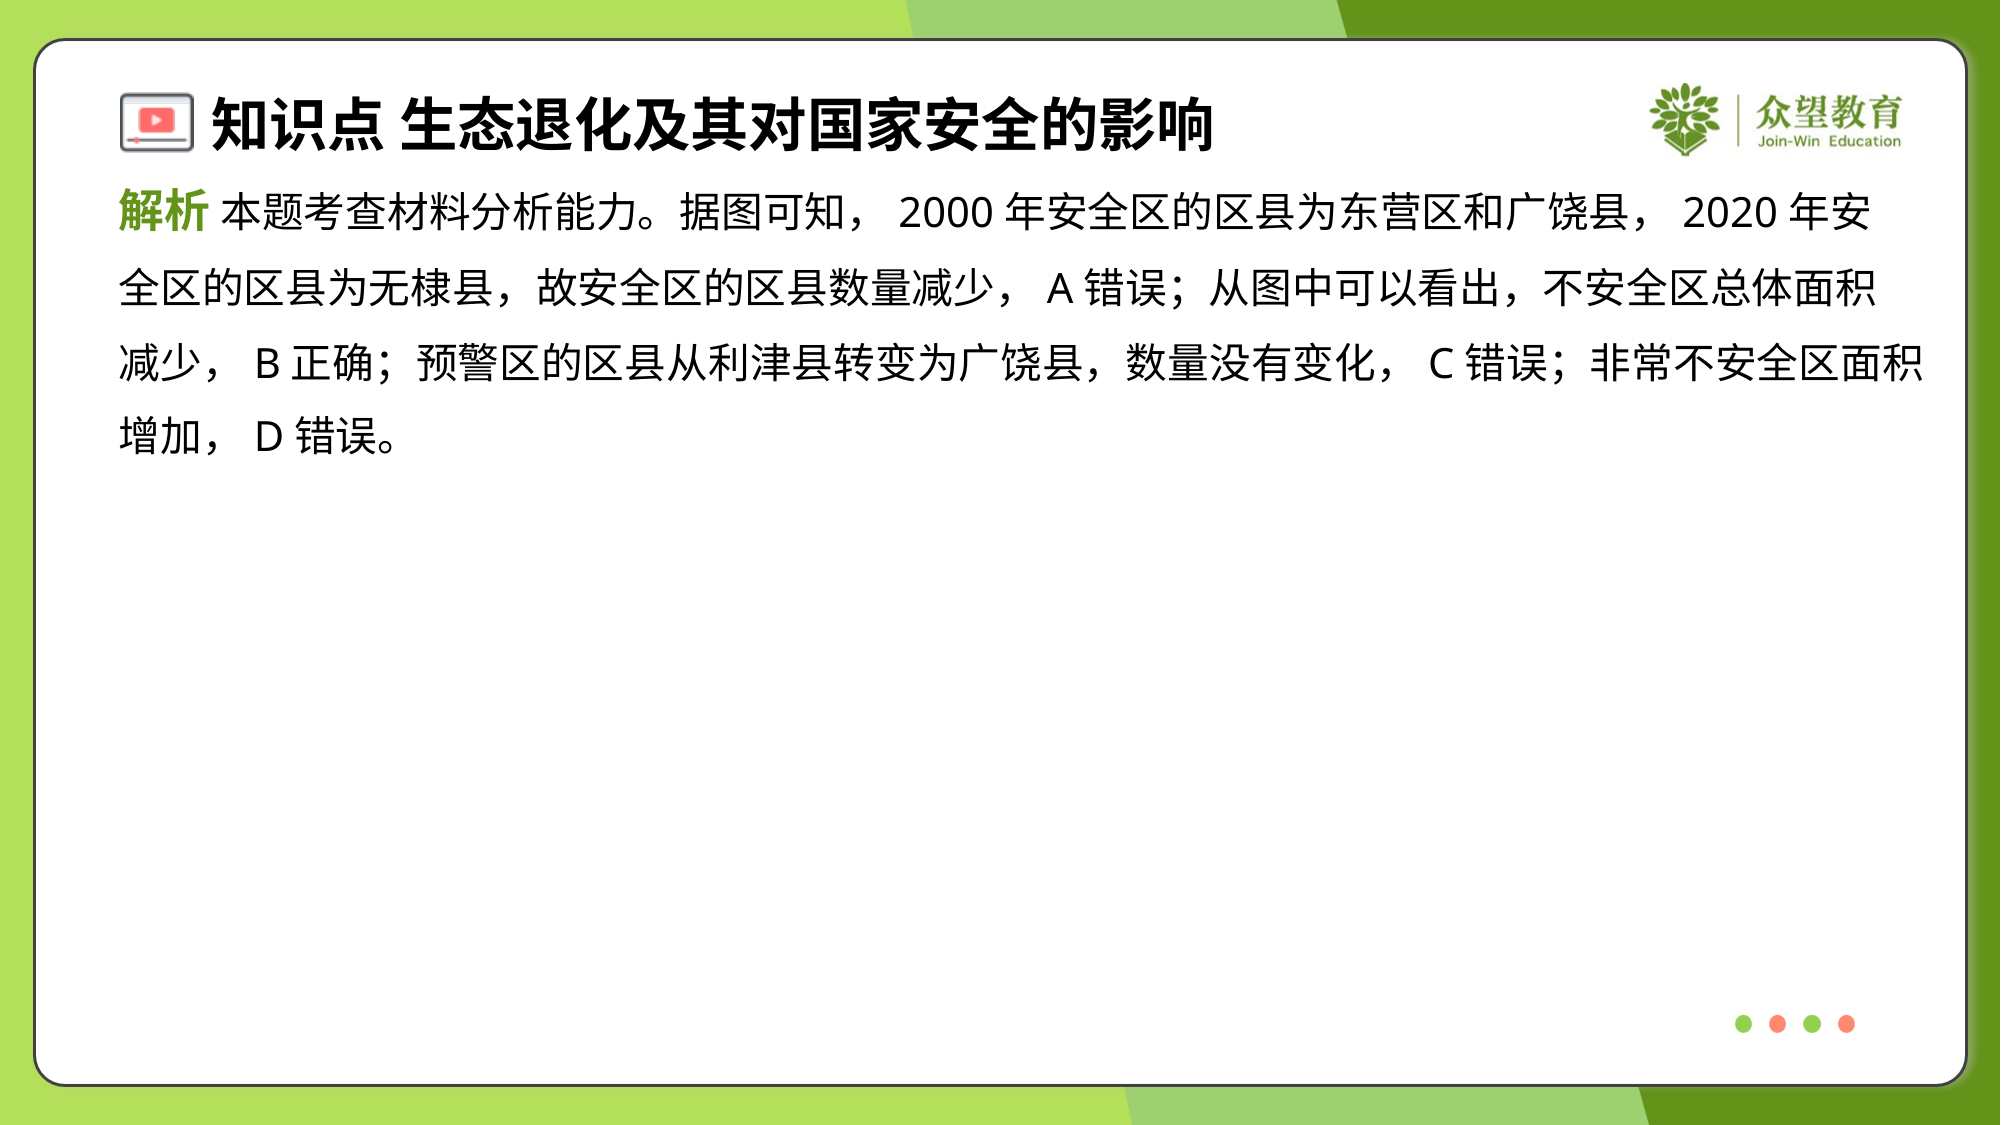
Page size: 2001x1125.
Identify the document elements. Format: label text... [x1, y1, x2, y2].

text_box 解析 本题考查材料分析能力。据图可知，2000年安全区的区县为东营区和广饶县，2020年安 全区的区县为无棣县，故安全区的区县数量减少，A错误；从图中可以看出，不安全区总体面积 减少，B正确；预警区的区县从利津县转变为广饶县，数量没有变化，C错误；非常不安全区面积 增加，D错误。 [118, 159, 1883, 452]
picture [0, 0, 2000, 1125]
